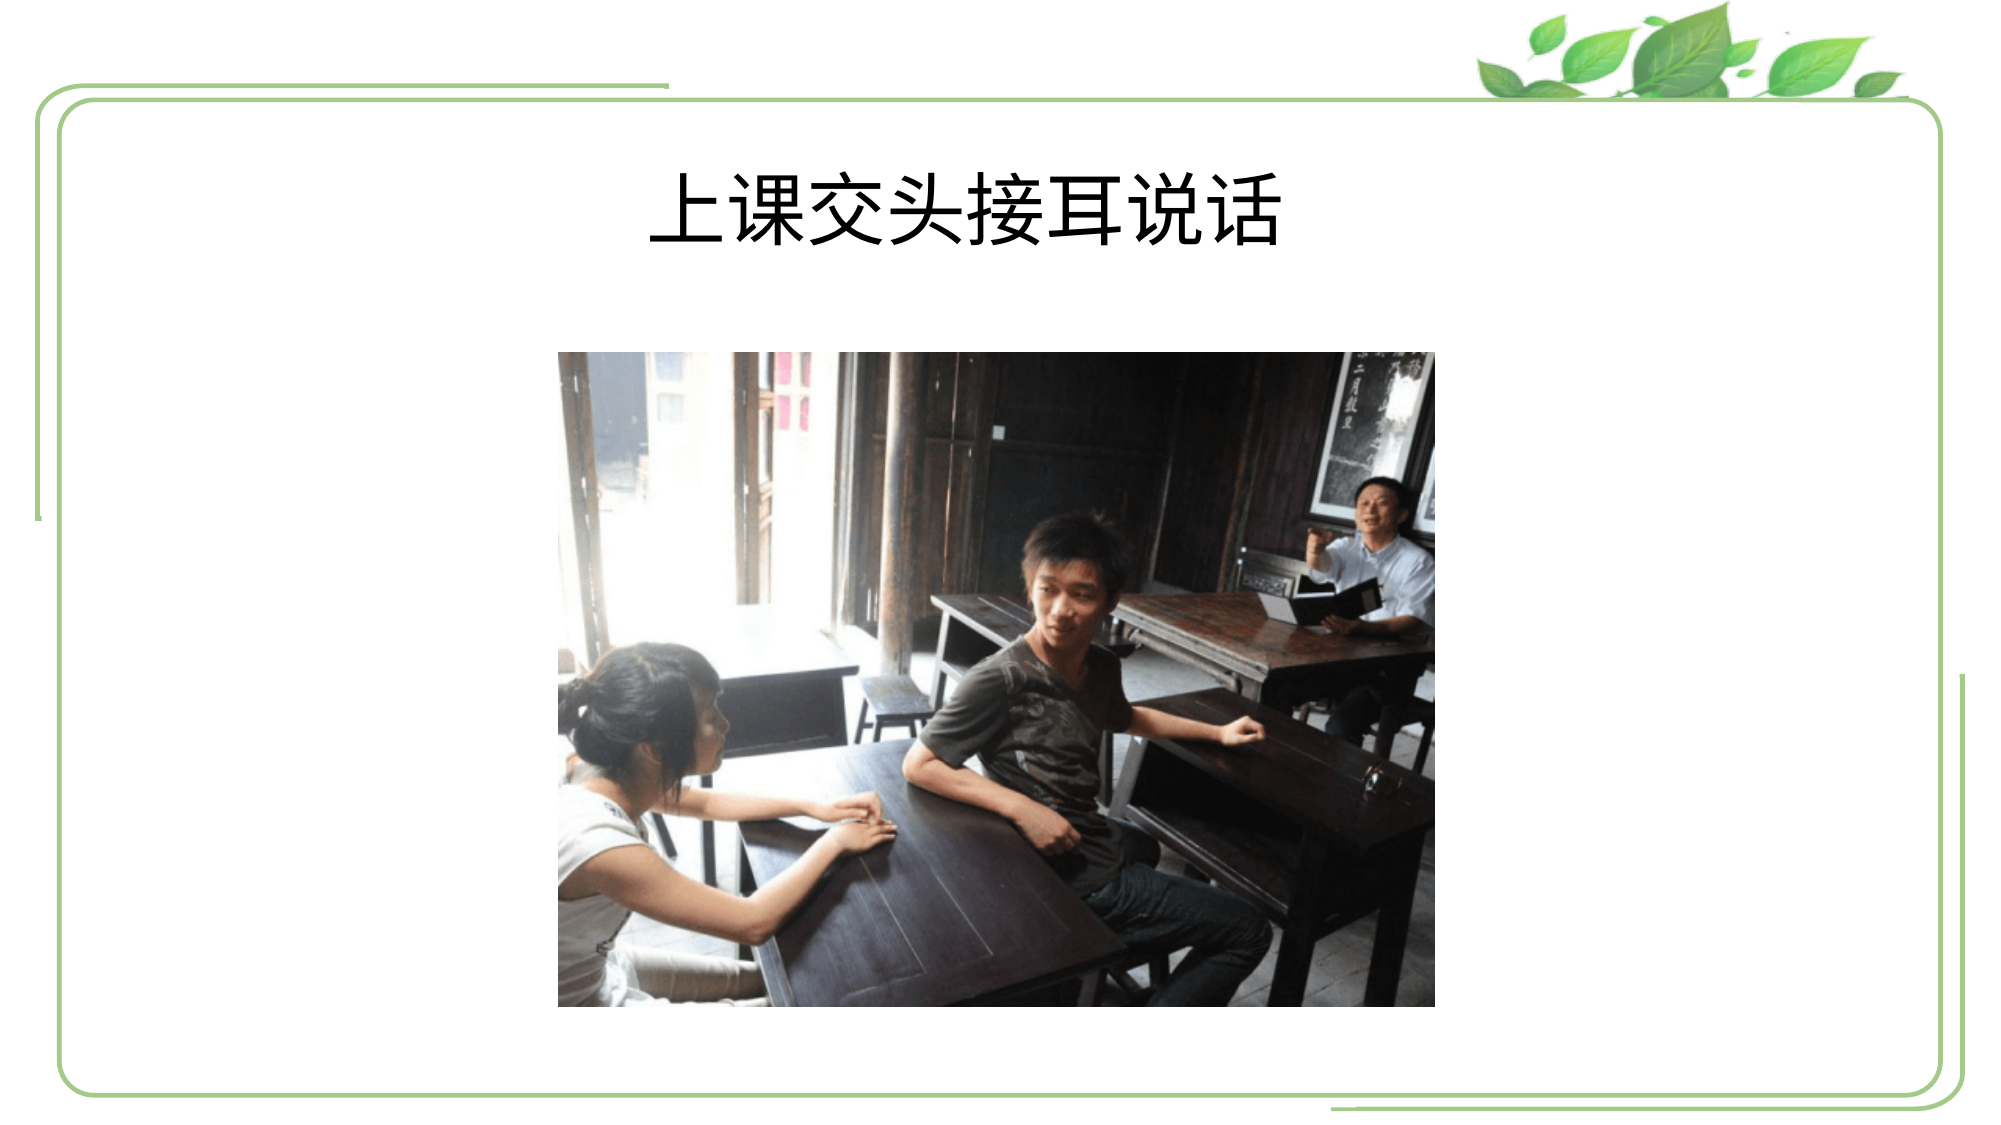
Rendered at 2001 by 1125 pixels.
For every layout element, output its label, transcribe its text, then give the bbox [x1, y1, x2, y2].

title 上课交头接耳说话 [646, 137, 1363, 299]
picture [558, 352, 1435, 1007]
